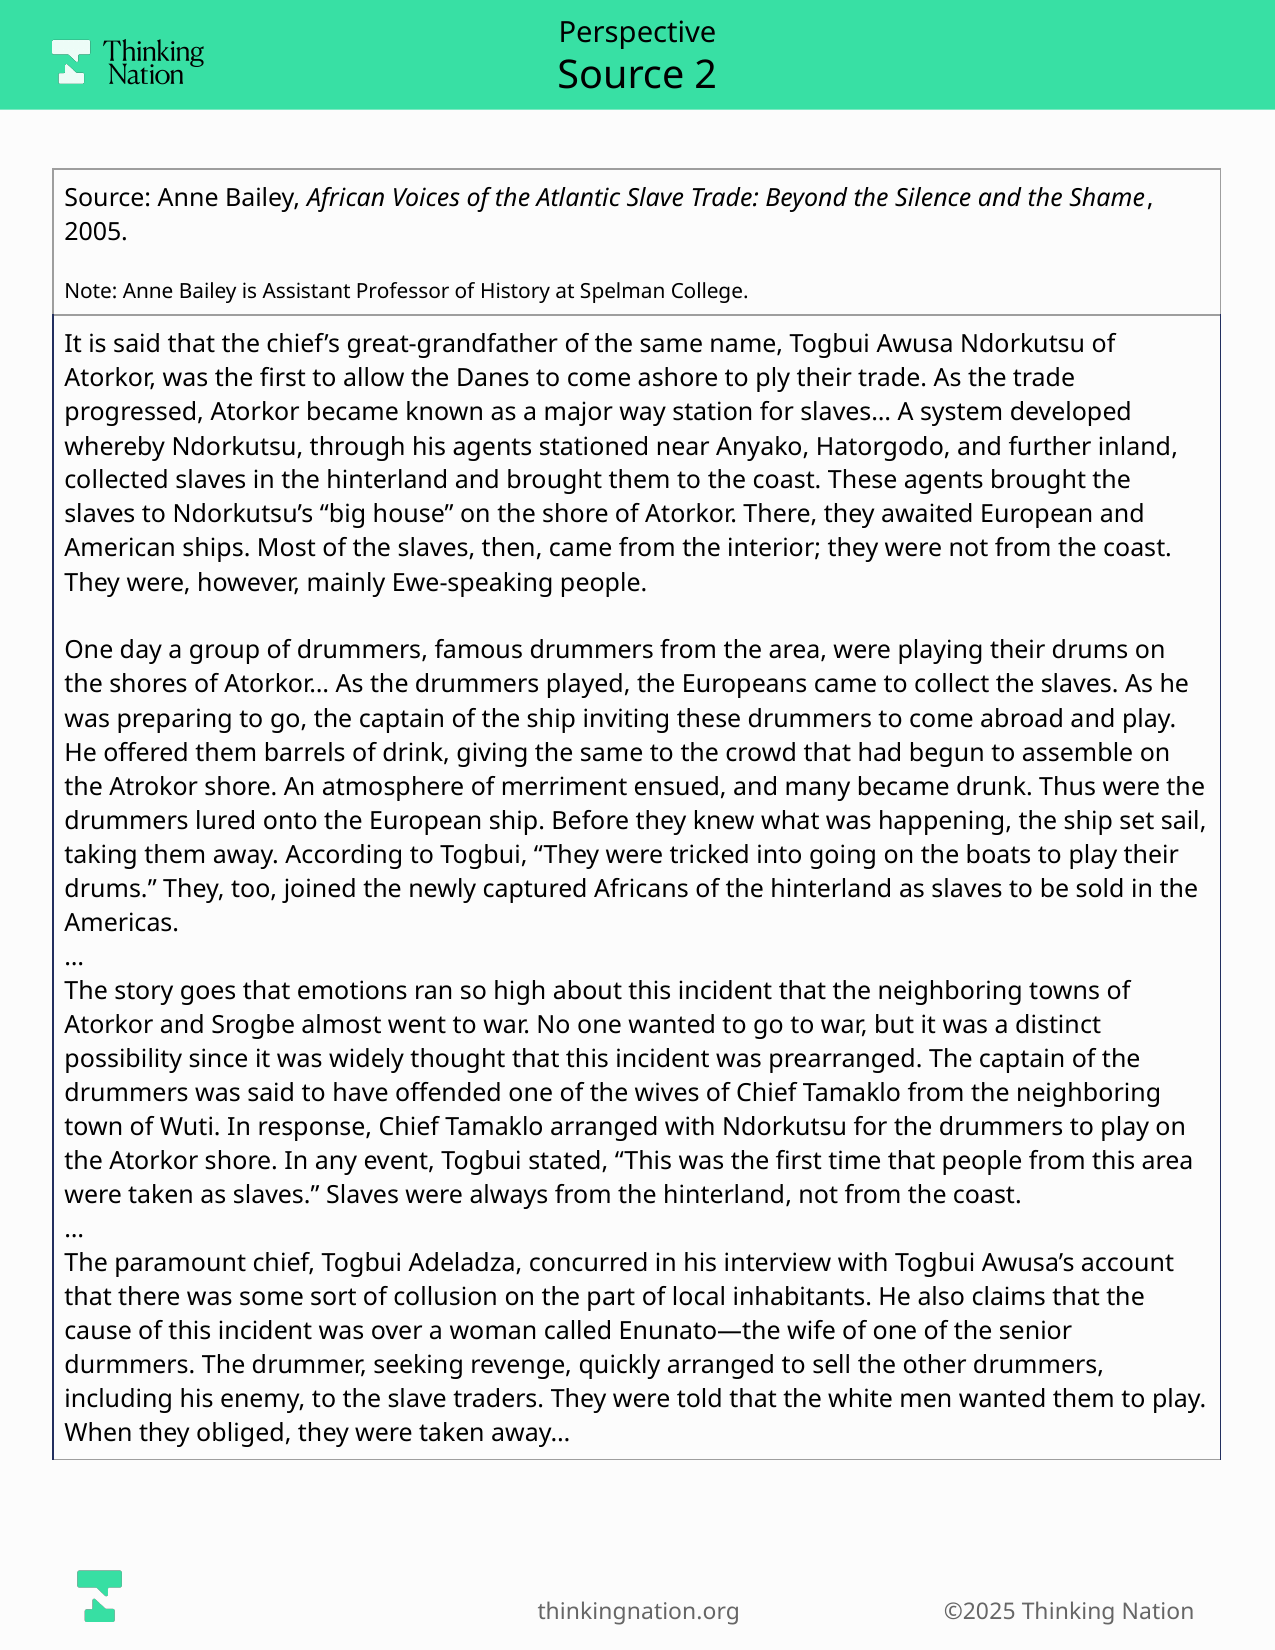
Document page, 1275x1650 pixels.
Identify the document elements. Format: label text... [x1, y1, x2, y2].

table_cell It is said that the chief’s great-grandfather of the same name, Togbui Awusa Ndorkutsu of Atorkor, was the first to allow the Danes to come ashore to ply their trade. As the trade progressed, Atorkor became known as a major way station for slaves… A system developed whereby Ndorkutsu, through his agents stationed near Anyako, Hatorgodo, and further inland, collected slaves in the hinterland and brought them to the coast. These agents brought the slaves to Ndorkutsu’s “big house” on the shore of Atorkor. There, they awaited European and American ships. Most of the slaves, then, came from the interior; they were not from the coast. They were, however, mainly Ewe-speaking people. One day a group of drummers, famous drummers from the area, were playing their drums on the shores of Atorkor… As the drummers played, the Europeans came to collect the slaves. As he was preparing to go, the captain of the ship inviting these drummers to come abroad and play. He offered them barrels of drink, giving the same to the crowd that had begun to assemble on the Atrokor shore. An atmosphere of merriment ensued, and many became drunk. Thus were the drummers lured onto the European ship. Before they knew what was happening, the ship set sail, taking them away. According to Togbui, “They were tricked into going on the boats to play their drums.” They, too, joined the newly captured Africans of the hinterland as slaves to be sold in the Americas. … The story goes that emotions ran so high about this incident that the neighboring towns of Atorkor and Srogbe almost went to war. No one wanted to go to war, but it was a distinct possibility since it was widely thought that this incident was prearranged. The captain of the drummers was said to have offended one of the wives of Chief Tamaklo from the neighboring town of Wuti. In response, Chief Tamaklo arranged with Ndorkutsu for the drummers to play on the Atorkor shore. In any event, Togbui stated, “This was the first time that people from this area were taken as slaves.” Slaves were always from the hinterland, not from the coast. … The paramount chief, Togbui Adeladza, concurred in his interview with Togbui Awusa’s account that there was some sort of collusion on the part of local inhabitants. He also claims that the cause of this incident was over a woman called Enunato—the wife of one of the senior durmmers. The drummer, seeking revenge, quickly arranged to sell the other drummers, including his enemy, to the slave traders. They were told that the white men wanted them to play. When they obliged, they were taken away… [54, 316, 1220, 1459]
text_box ©2025 Thinking Nation [909, 1580, 1211, 1632]
text_box Perspective Source 2 [0, 0, 1275, 110]
text_box thinkingnation.org [488, 1580, 790, 1632]
table_header Source: Anne Bailey, African Voices of the Atlantic Slave Trade: Beyond the Silence and the Shame, 2005. Note: Anne Bailey is Assistant Professor of History at Spelman College. [54, 170, 1220, 314]
picture [35, 25, 210, 98]
picture [63, 1560, 135, 1632]
